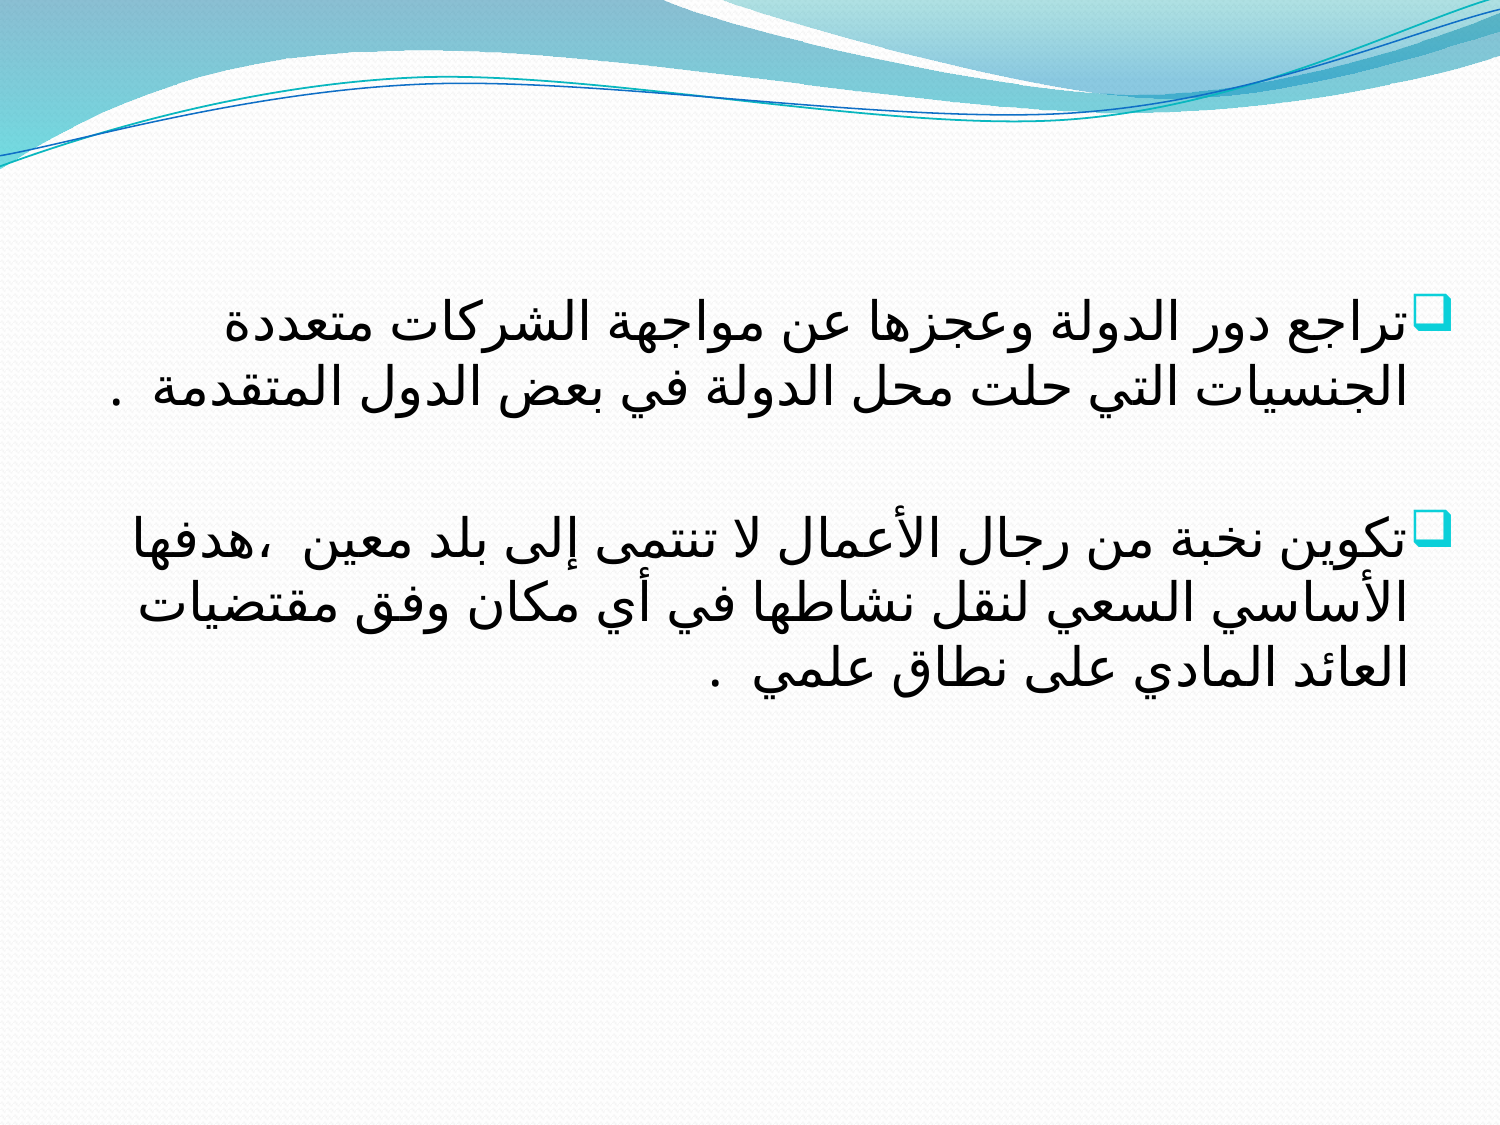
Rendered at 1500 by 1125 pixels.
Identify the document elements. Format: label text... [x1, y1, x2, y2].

list تراجع دور الدولة وعجزها عن مواجهة الشركات متعددة الجنسيات التي حلت محل الدولة في بعض الدول المتقدمة . تكوين نخبة من رجال الأعمال لا تنتمى إلى بلد معين ،هدفها الأساسي السعي لنقل نشاطها في أي مكان وفق مقتضيات العائد المادي على نطاق علمي . [29, 278, 1471, 1094]
